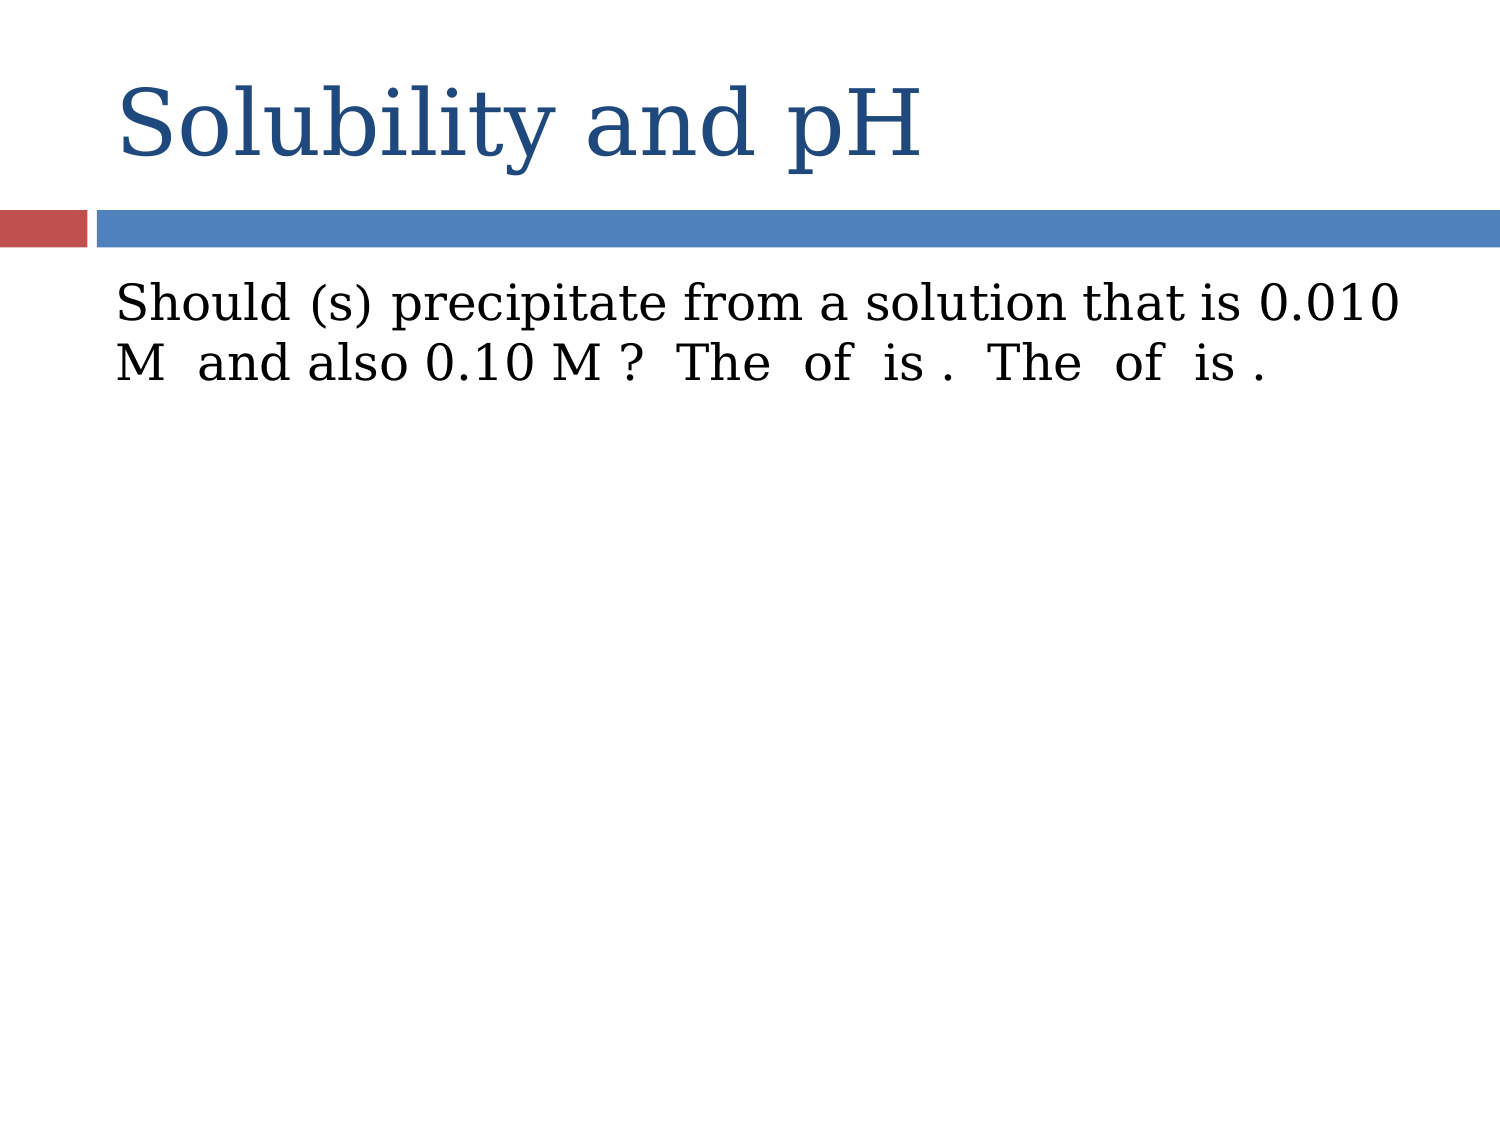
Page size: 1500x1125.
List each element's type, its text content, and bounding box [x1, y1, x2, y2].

title Solubility and pH [100, 37, 1438, 200]
